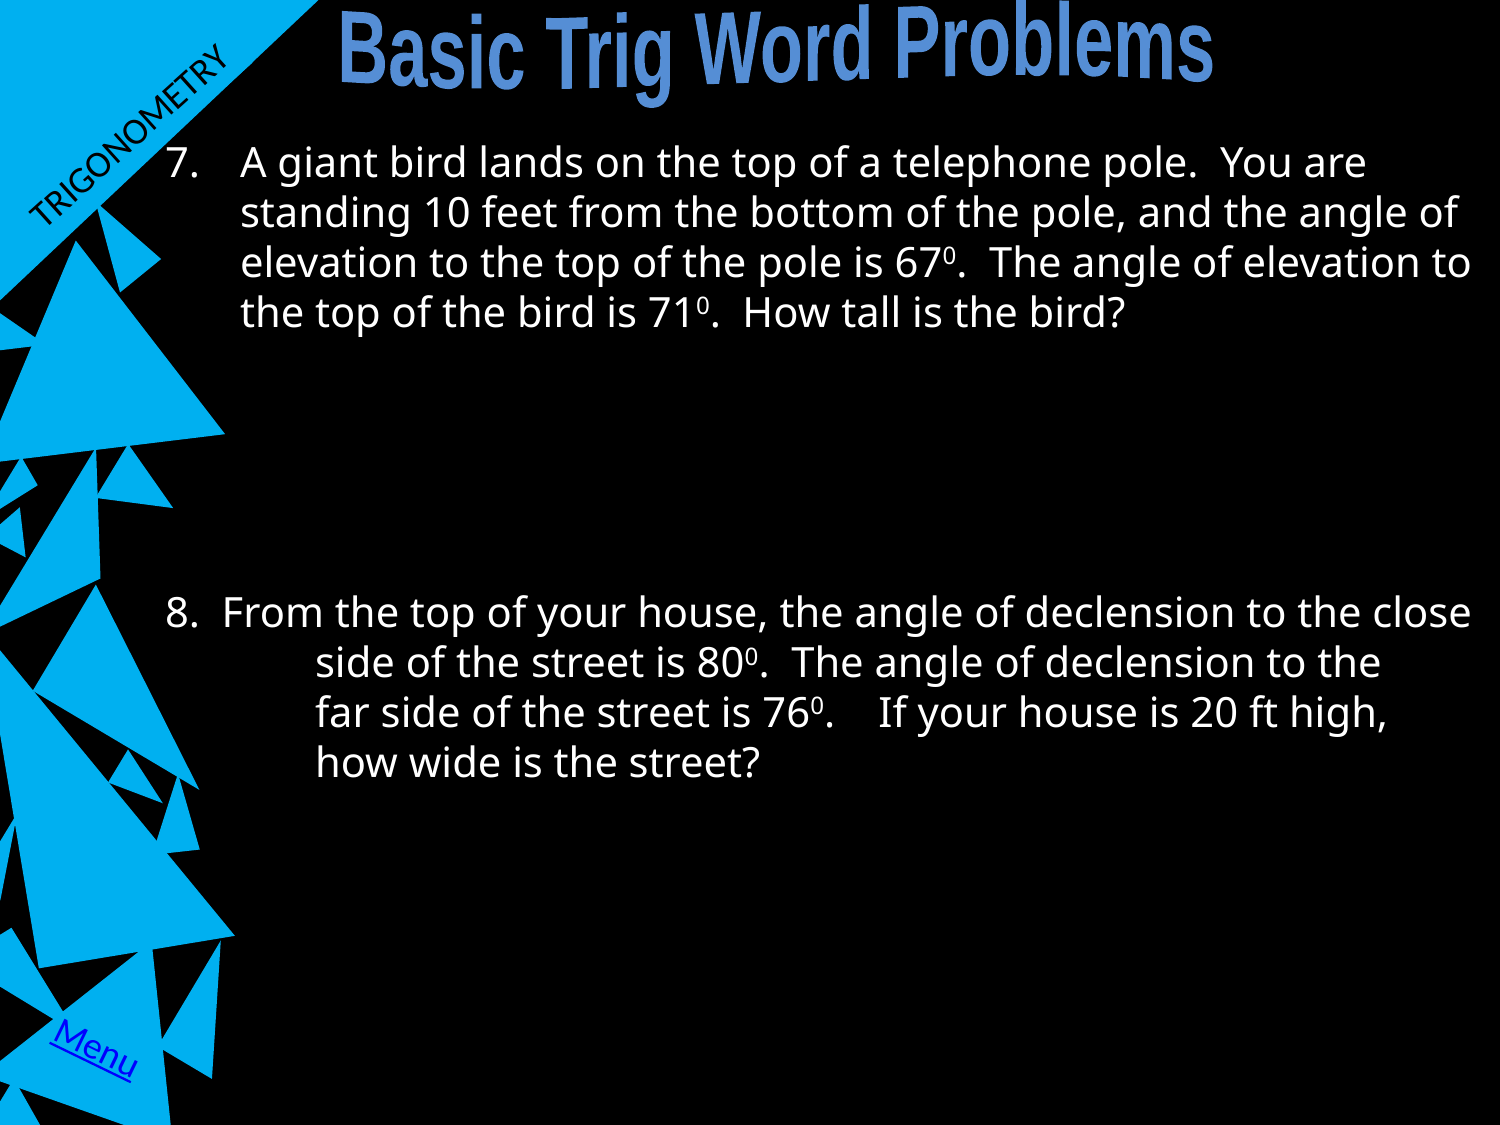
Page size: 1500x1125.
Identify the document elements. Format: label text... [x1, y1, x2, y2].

text_box A giant bird lands on the top of a telephone pole. You are standing 10 feet from the bottom of the pole, and the angle of elevation to the top of the pole is 670. The angle of elevation to the top of the bird is 710. How tall is the bird? 8. From the top of your house, the angle of declension to the close side of the street is 800. The angle of declension to the far side of the street is 760. If your house is 20 ft high, how wide is the street? [326, 128, 1500, 794]
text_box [0, 0, 321, 1125]
